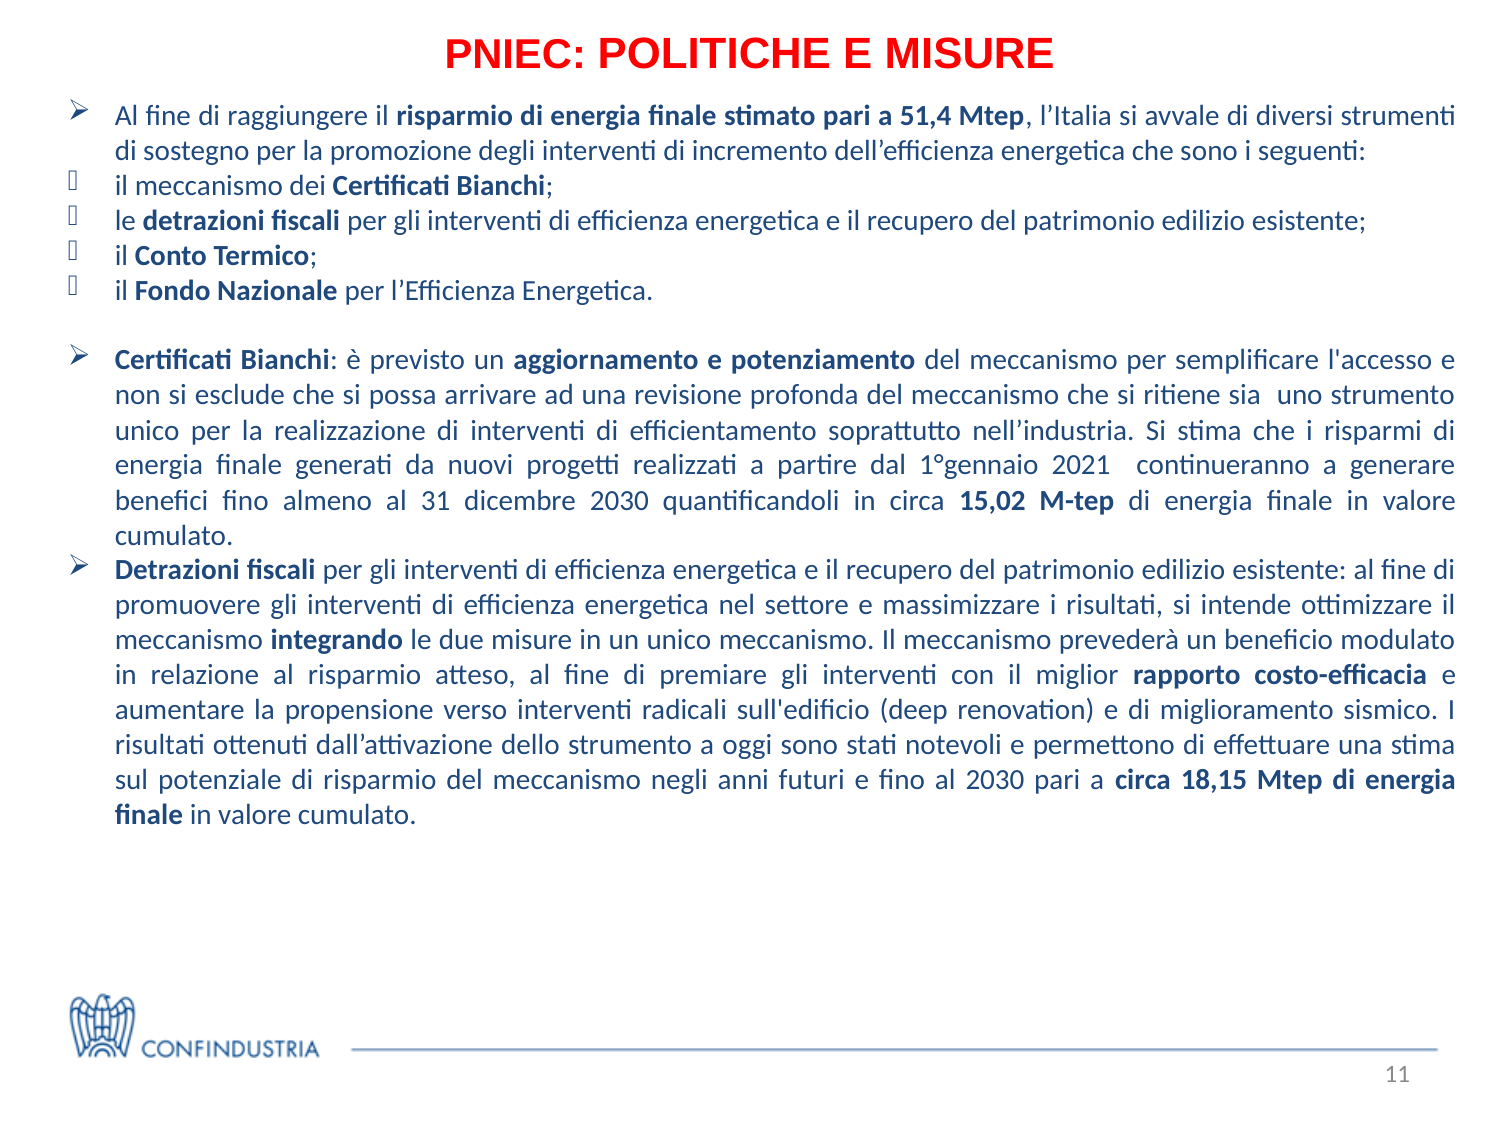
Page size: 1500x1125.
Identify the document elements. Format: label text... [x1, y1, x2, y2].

picture [0, 102, 1500, 1125]
text_box Al fine di raggiungere il risparmio di energia finale stimato pari a 51,4 Mtep, l’Italia si avvale di diversi strumenti di sostegno per la promozione degli interventi di incremento dell’efficienza energetica che sono i seguenti: il meccanismo dei Certificati Bianchi; le detrazioni fiscali per gli interventi di efficienza energetica e il recupero del patrimonio edilizio esistente; il Conto Termico; il Fondo Nazionale per l’Efficienza Energetica. Certificati Bianchi: è previsto un aggiornamento e potenziamento del meccanismo per semplificare l'accesso e non si esclude che si possa arrivare ad una revisione profonda del meccanismo che si ritiene sia uno strumento unico per la realizzazione di interventi di efficientamento soprattutto nell’industria. Si stima che i risparmi di energia finale generati da nuovi progetti realizzati a partire dal 1°gennaio 2021 continueranno a generare benefici fino almeno al 31 dicembre 2030 quantificandoli in circa 15,02 M-tep di energia finale in valore cumulato. Detrazioni fiscali per gli interventi di efficienza energetica e il recupero del patrimonio edilizio esistente: al fine di promuovere gli interventi di efficienza energetica nel settore e massimizzare i risultati, si intende ottimizzare il meccanismo integrando le due misure in un unico meccanismo. Il meccanismo prevederà un beneficio modulato in relazione al risparmio atteso, al fine di premiare gli interventi con il miglior rapporto costo-efficacia e aumentare la propensione verso interventi radicali sull'edificio (deep renovation) e di miglioramento sismico. I risultati ottenuti dall’attivazione dello strumento a oggi sono stati notevoli e permettono di effettuare una stima sul potenziale di risparmio del meccanismo negli anni futuri e fino al 2030 pari a circa 18,15 Mtep di energia finale in valore cumulato. [53, 88, 1471, 908]
text_box PNIEC: POLITICHE E MISURE [0, 0, 1500, 102]
slide_number 11 [1074, 1042, 1425, 1103]
